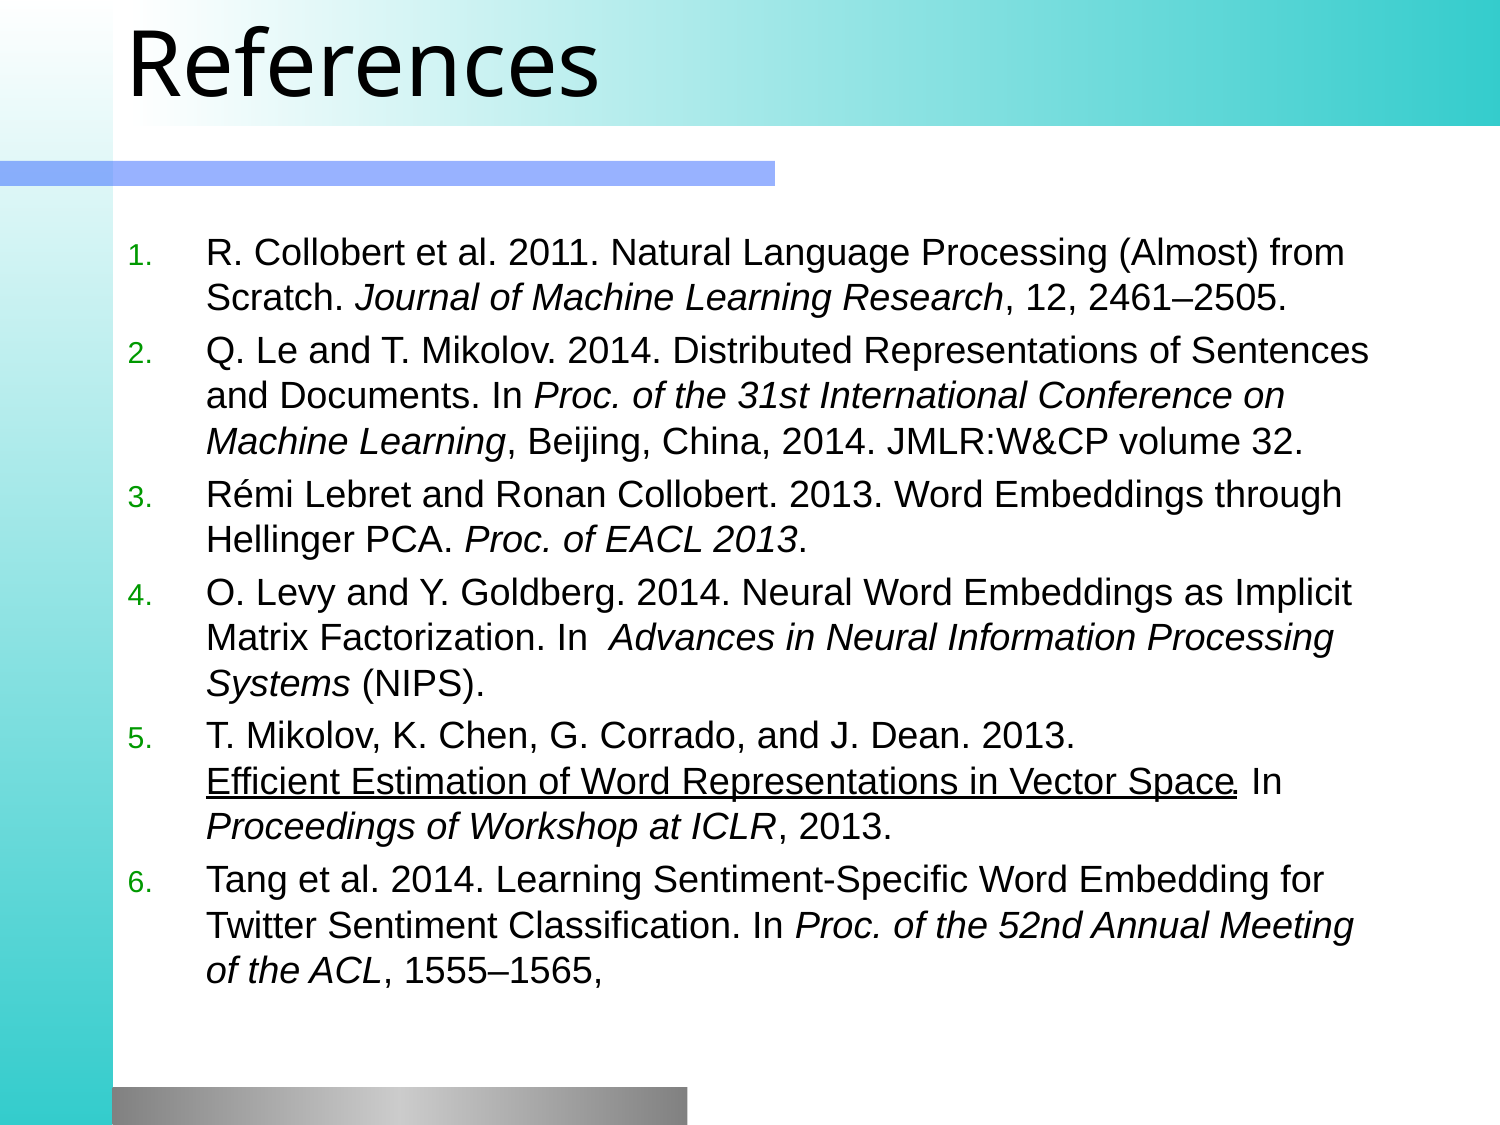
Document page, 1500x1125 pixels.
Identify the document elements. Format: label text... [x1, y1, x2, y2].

title References [110, 0, 1386, 121]
list R. Collobert et al. 2011. Natural Language Processing (Almost) from Scratch. Journal of Machine Learning Research, 12, 2461–2505. Q. Le and T. Mikolov. 2014. Distributed Representations of Sentences and Documents. In Proc. of the 31st International Conference on Machine Learning, Beijing, China, 2014. JMLR:W&CP volume 32. Rémi Lebret and Ronan Collobert. 2013. Word Embeddings through Hellinger PCA. Proc. of EACL 2013. O. Levy and Y. Goldberg. 2014. Neural Word Embeddings as Implicit Matrix Factorization. In Advances in Neural Information Processing Systems (NIPS). T. Mikolov, K. Chen, G. Corrado, and J. Dean. 2013. Efficient Estimation of Word Representations in Vector Space. In Proceedings of Workshop at ICLR, 2013. Tang et al. 2014. Learning Sentiment-Specific Word Embedding for Twitter Sentiment Classification. In Proc. of the 52nd Annual Meeting of the ACL, 1555–1565, [112, 219, 1388, 1073]
